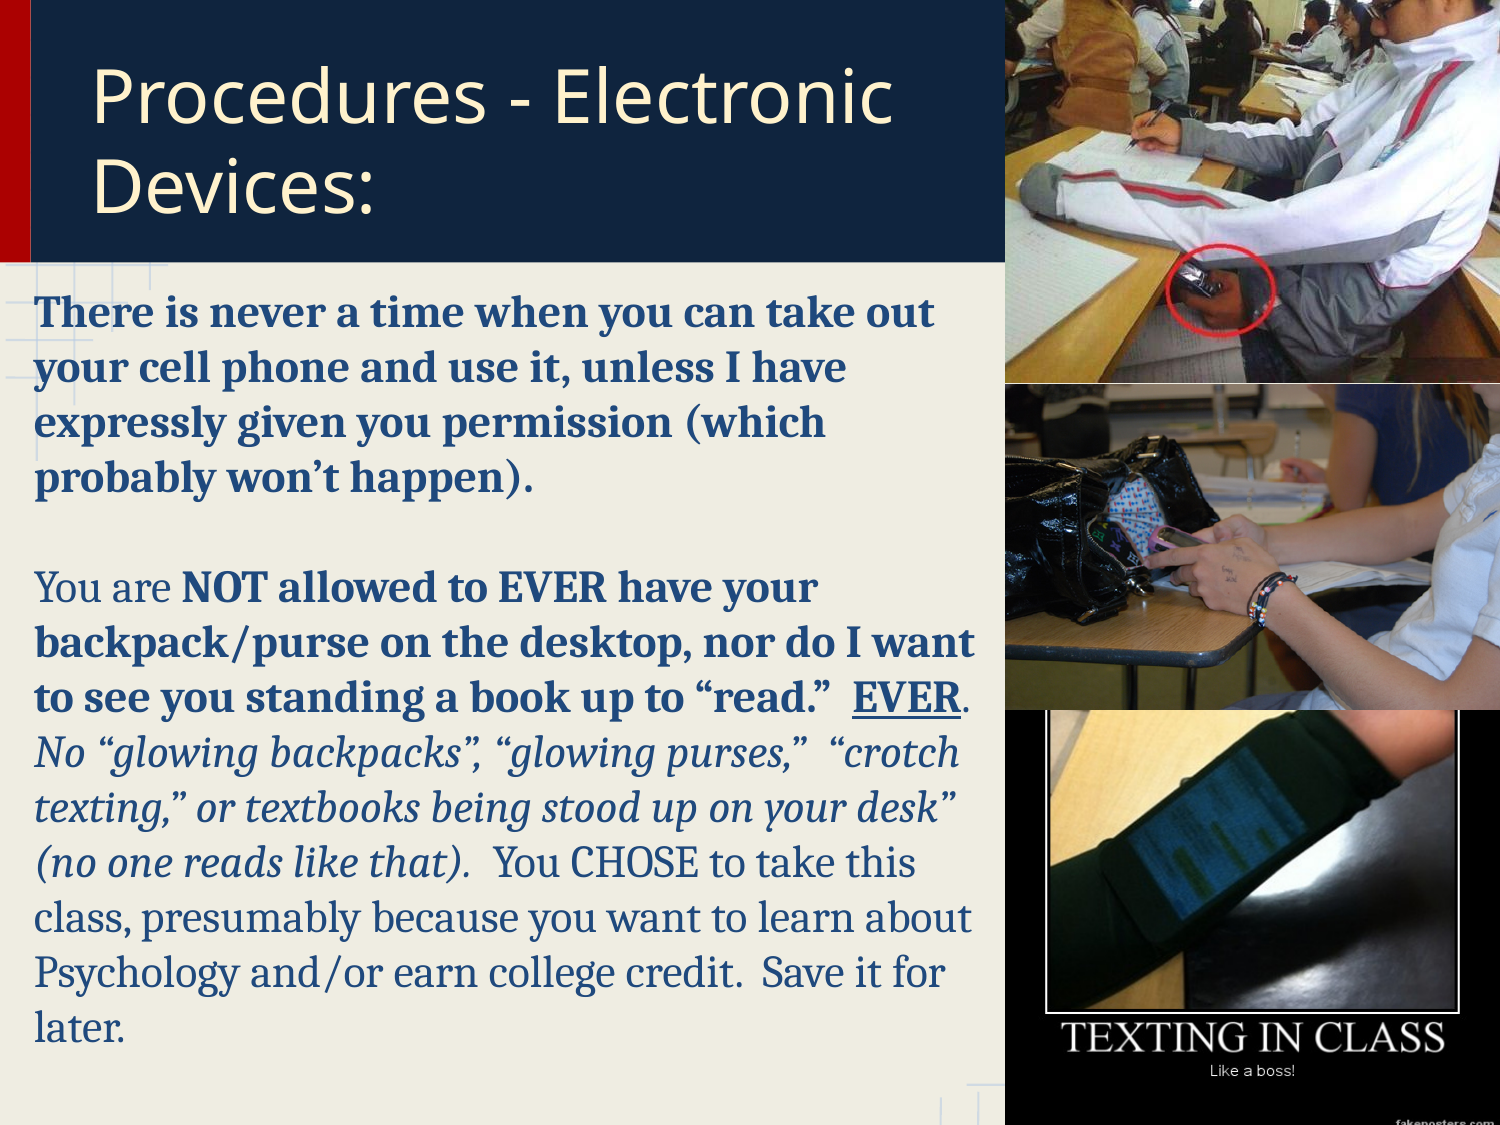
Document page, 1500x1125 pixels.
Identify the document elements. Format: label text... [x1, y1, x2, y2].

picture [1005, 0, 1500, 1125]
title Procedures - Electronic Devices: [75, 0, 963, 244]
list There is never a time when you can take out your cell phone and use it, unless I have expressly given you permission (which probably won’t happen). You are NOT allowed to EVER have your backpack/purse on the desktop, nor do I want to see you standing a book up to “read.” EVER. No “glowing backpacks”, “glowing purses,” “crotch texting,” or textbooks being stood up on your desk” (no one reads like that). You CHOSE to take this class, presumably because you want to learn about Psychology and/or earn college credit. Save it for later. [18, 266, 999, 1114]
